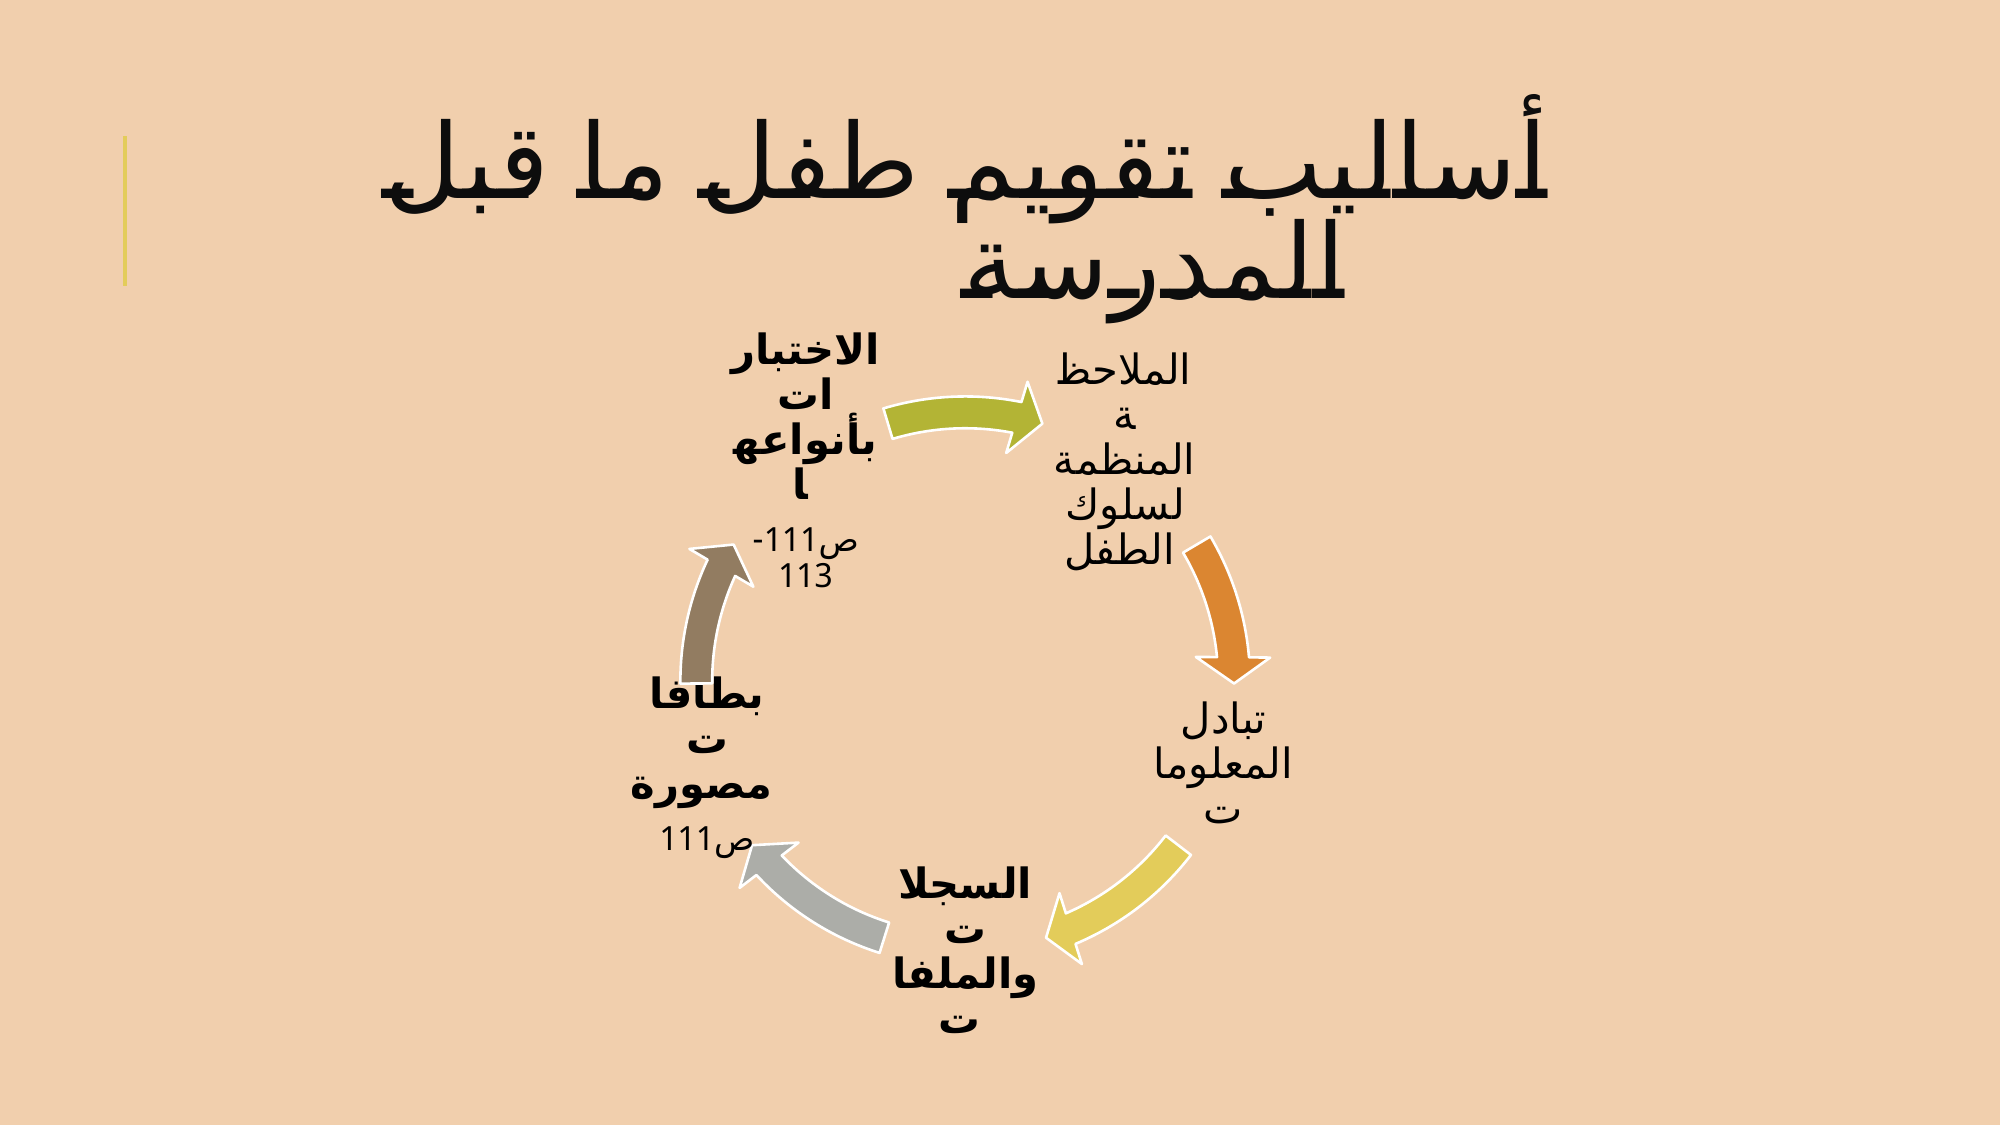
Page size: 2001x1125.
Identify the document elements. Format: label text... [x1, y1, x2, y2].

title أساليب تقويم طفل ما قبل المدرسة [168, 96, 1763, 342]
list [167, 374, 1763, 1036]
